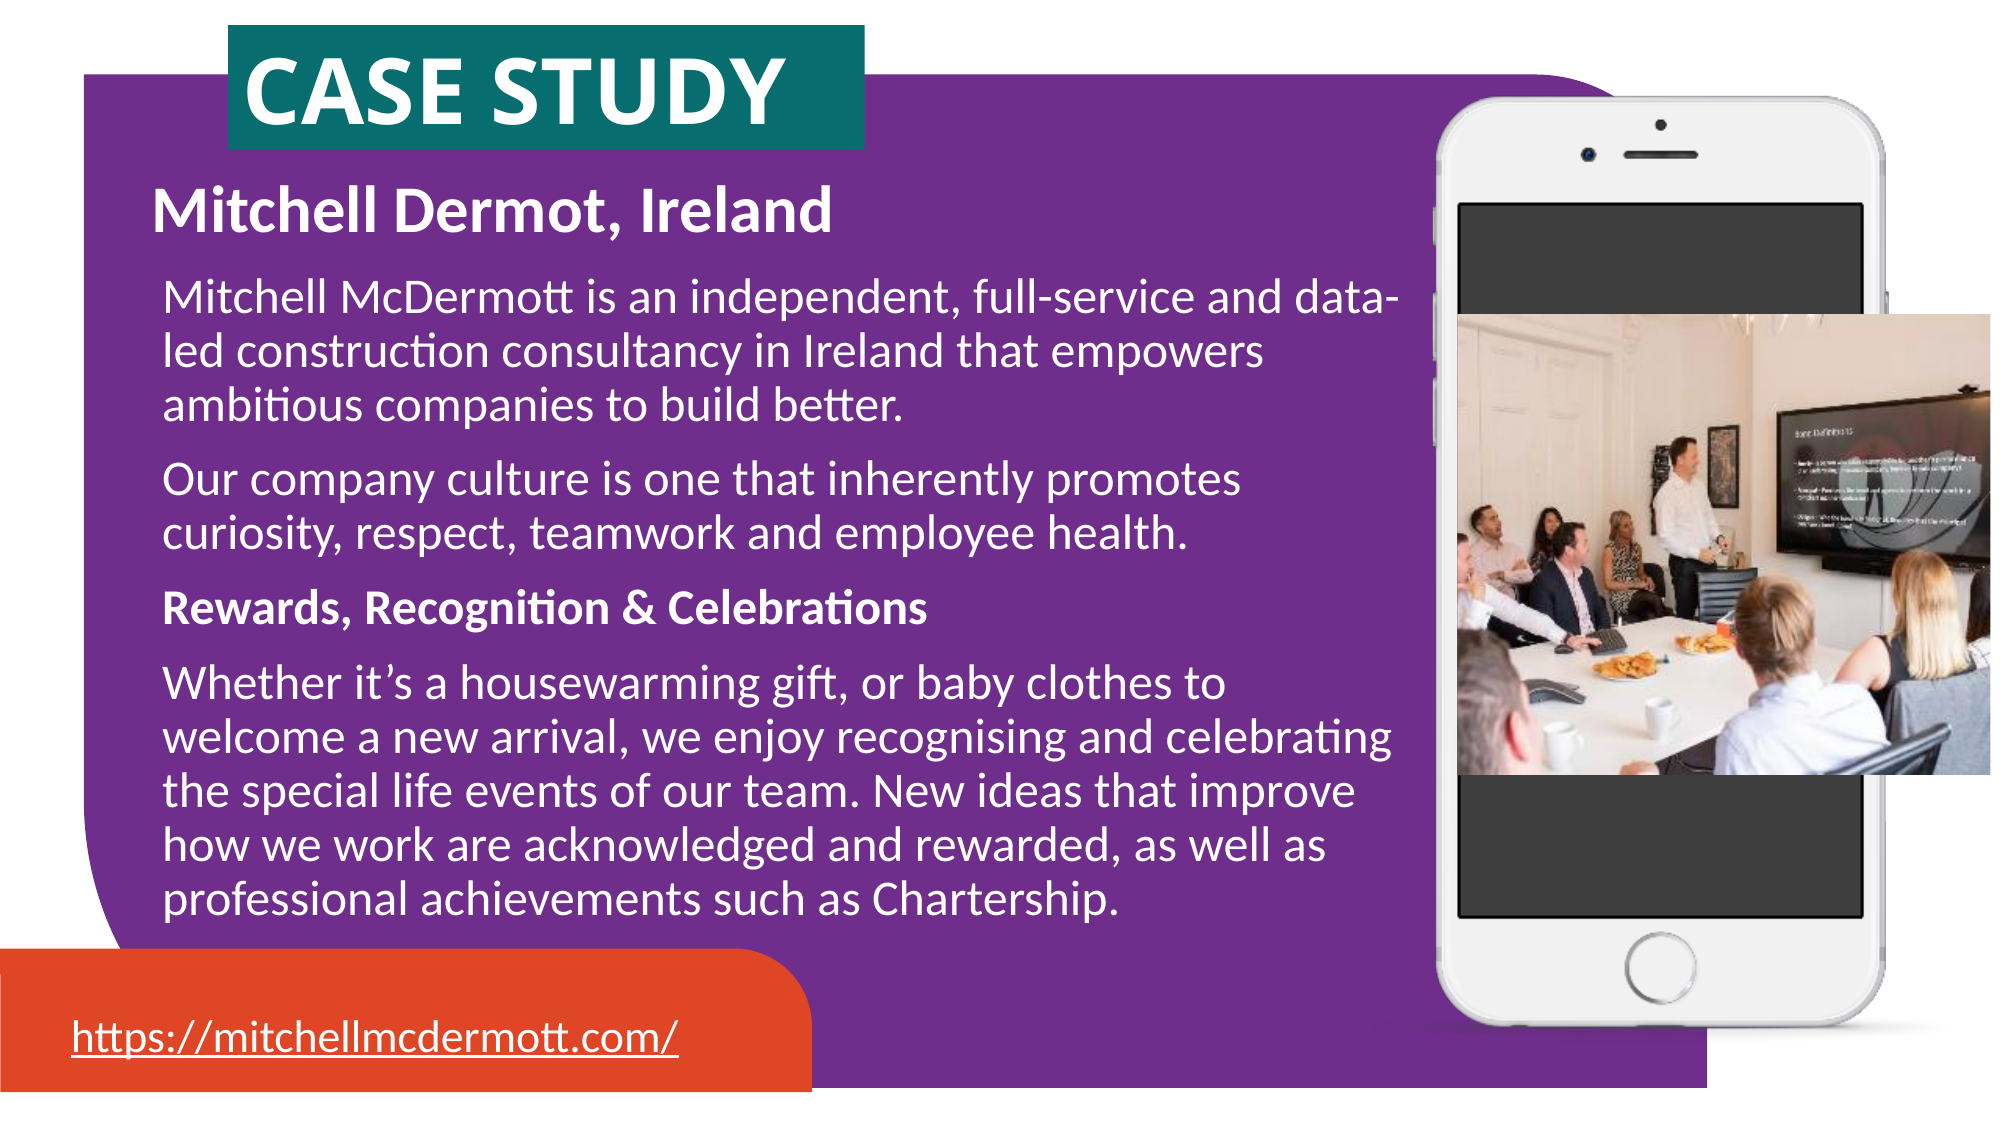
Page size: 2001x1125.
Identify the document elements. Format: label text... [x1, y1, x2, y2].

list Mitchell Dermot, Ireland [137, 167, 1368, 331]
list Mitchell McDermott is an independent, full-service and data-led construction consultancy in Ireland that empowers ambitious companies to build better. Our company culture is one that inherently promotes curiosity, respect, teamwork and employee health. Rewards, Recognition & Celebrations Whether it’s a housewarming gift, or baby clothes to welcome a new arrival, we enjoy recognising and celebrating the special life events of our team. New ideas that improve how we work are acknowledged and rewarded, as well as professional achievements such as Chartership. [147, 262, 1417, 803]
text_box https://mitchellmcdermott.com/ [56, 1021, 727, 1047]
picture [1328, 37, 2000, 1088]
text_box CASE STUDY [228, 25, 865, 150]
